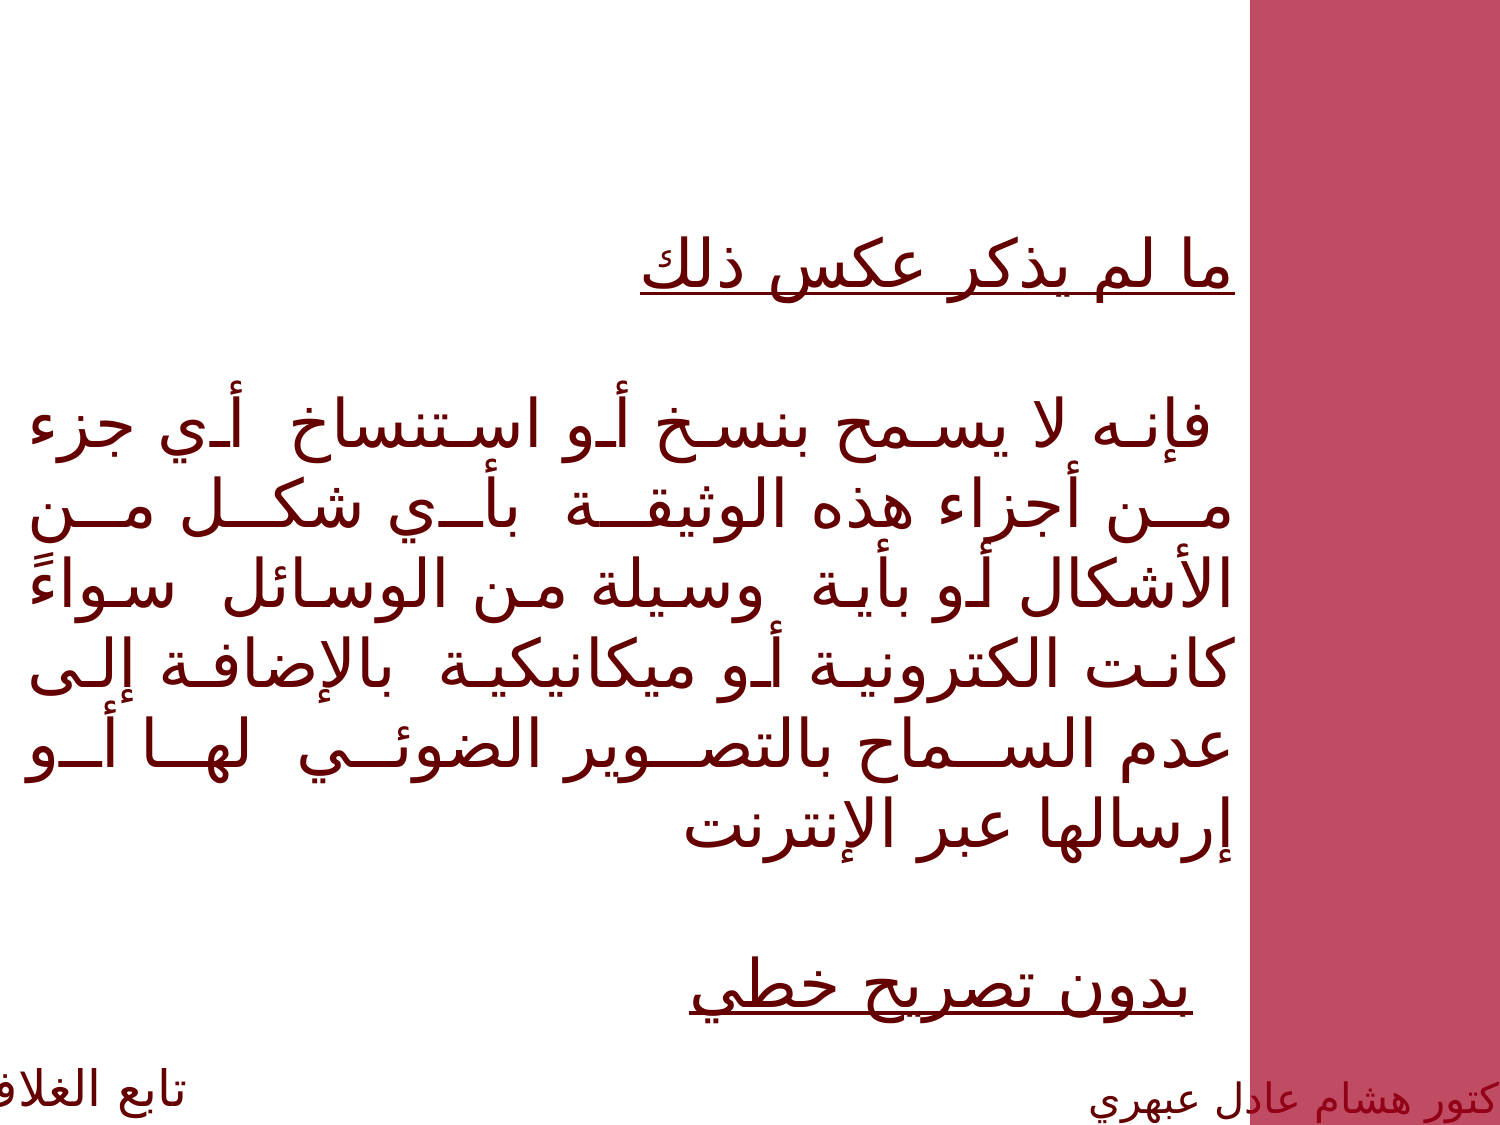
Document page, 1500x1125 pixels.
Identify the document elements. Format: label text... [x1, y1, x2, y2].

text_box ما لم يذكر عكس ذلك فإنه لا يسمح بنسخ أو استنساخ أي جزء من أجزاء هذه الوثيقة بأي شكل من الأشكال أو بأية وسيلة من الوسائل سواءً كانت الكترونية أو ميكانيكية بالإضافة إلى عدم السماح بالتصوير الضوئي لها أو إرسالها عبر الإنترنت بدون تصريح خطي [12, 213, 1248, 1028]
text_box الدكتور هشام عادل عبهري [1073, 1064, 1248, 1125]
text_box تابع الغلاف [0, 1049, 219, 1124]
text_box [1248, 0, 1500, 1125]
